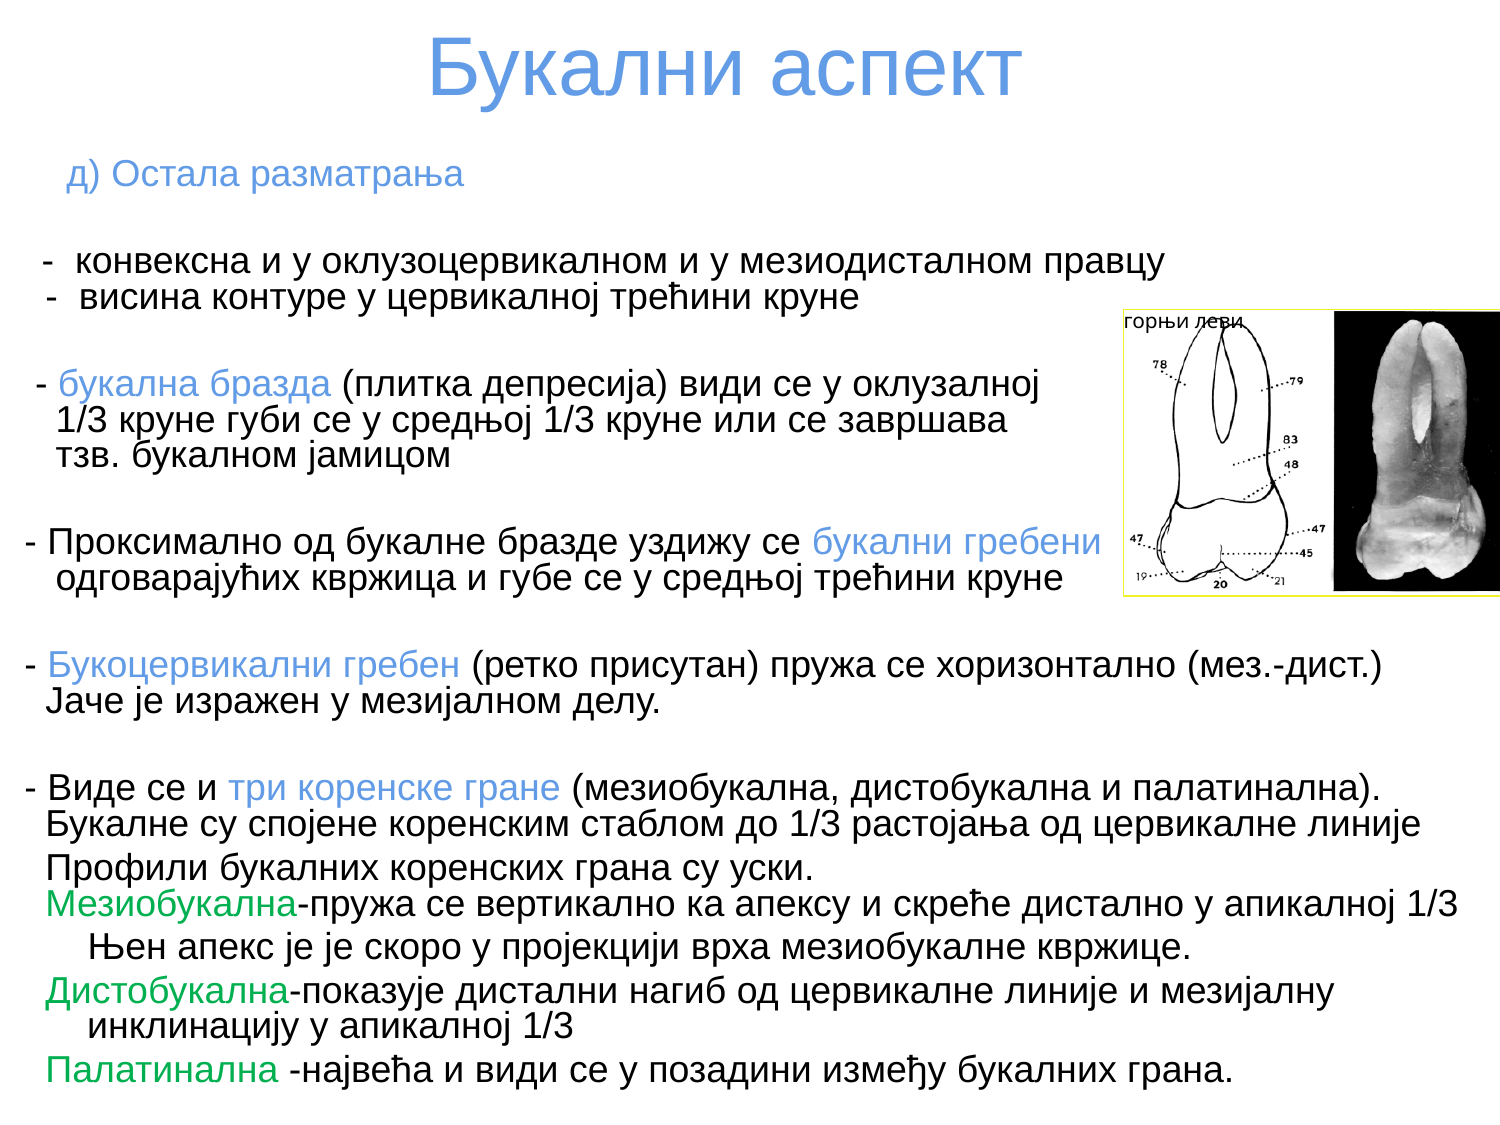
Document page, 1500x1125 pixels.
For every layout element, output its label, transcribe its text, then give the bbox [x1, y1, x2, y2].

text_box горњи леви [1108, 299, 1259, 340]
list д) Остала разматрања - конвексна и у оклузоцервикалном и у мезиодисталном правцу - висина контуре у цервикалној трећини круне - букална бразда (плитка депресија) види се у оклузалној 1/3 круне губи се у средњој 1/3 круне или се завршава тзв. букалном јамицом - Проксимално од букалне бразде уздижу се букални гребени одговарајућих квржица и губе се у средњој трећини круне - Букоцервикални гребен (ретко присутан) пружа се хоризонтално (мез.-дист.) Јаче је изражен у мезијалном делу. - Виде се и три коренске гране (мезиобукална, дистобукална и палатинална). Букалне су спојене коренским стаблом до 1/3 растојања од цервикалне линије Профили букалних коренских грана су уски. Мезиобукална-пружа се вертикално ка апексу и скреће дистално у апикалној 1/3 Њен апекс је је скоро у пројекцији врха мезиобукалне квржице. Дистобукална-показује дистални нагиб од цервикалне линије и мезијалну инклинацију у апикалној 1/3 Палатинална -највећа и види се у позадини између букалних грана. [0, 149, 1499, 1125]
picture [1124, 310, 1500, 596]
title Букални аспект [62, 0, 1388, 126]
